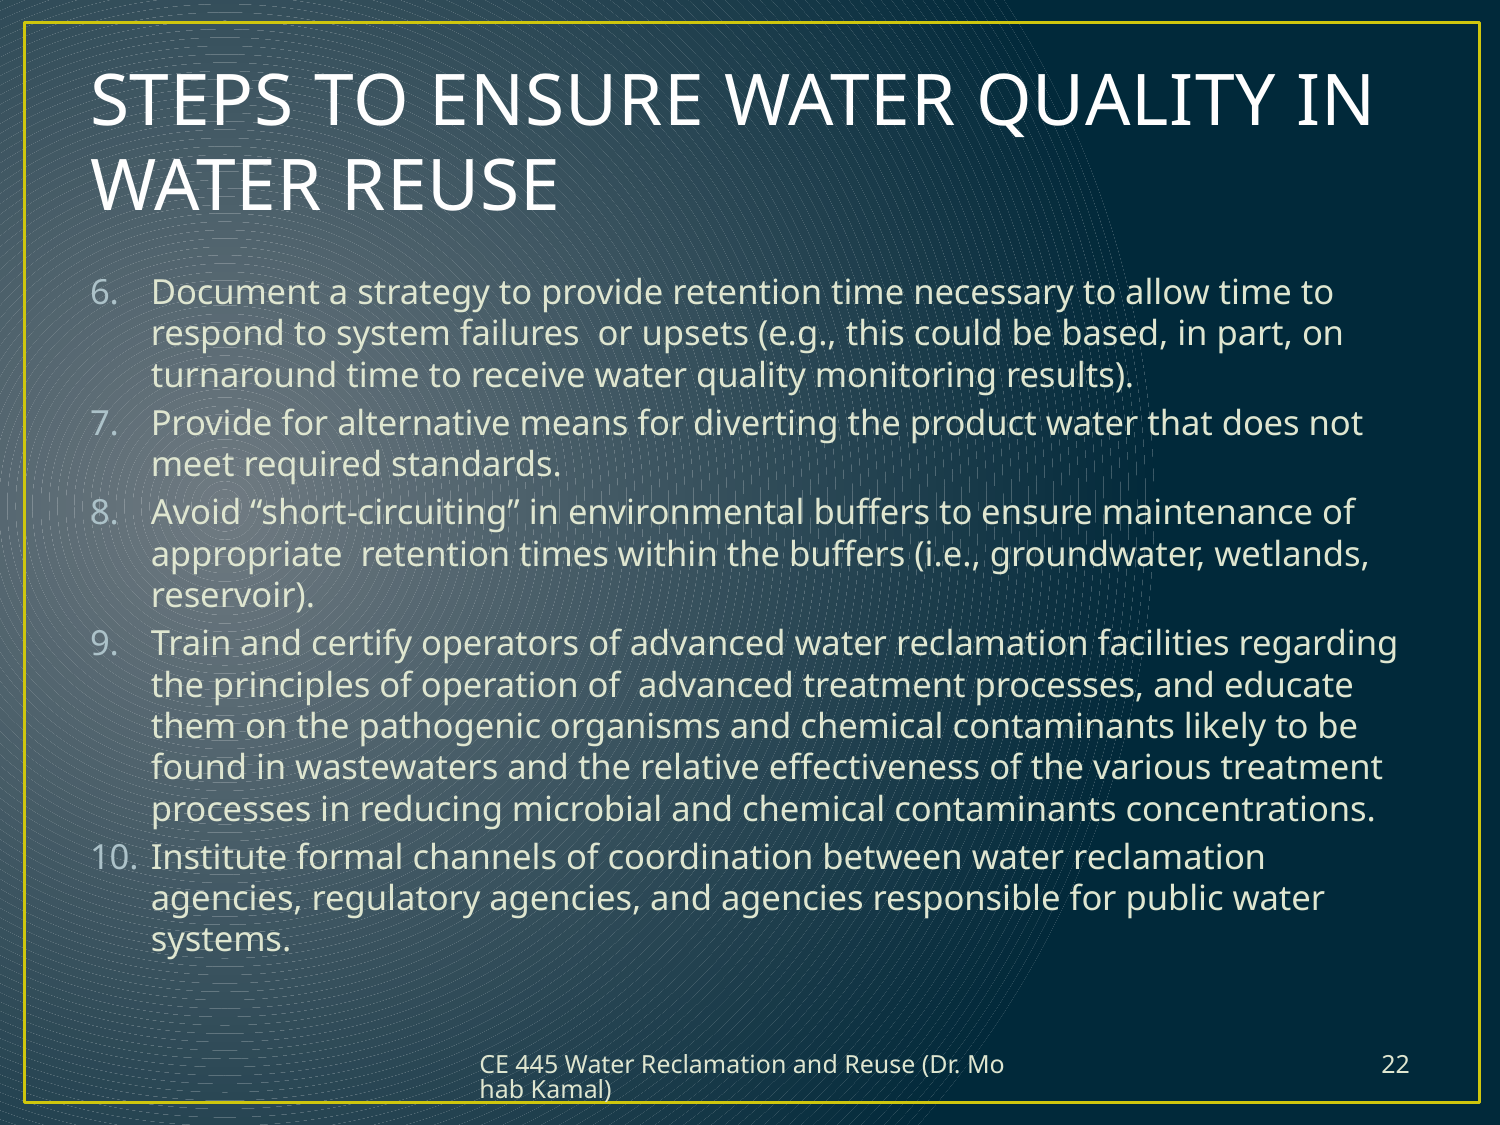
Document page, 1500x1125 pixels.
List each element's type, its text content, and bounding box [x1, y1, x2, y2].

list Document a strategy to provide retention time necessary to allow time to respond to system failures or upsets (e.g., this could be based, in part, on turnaround time to receive water quality monitoring results). Provide for alternative means for diverting the product water that does not meet required standards. Avoid “short-circuiting” in environmental buffers to ensure maintenance of appropriate retention times within the buffers (i.e., groundwater, wetlands, reservoir). Train and certify operators of advanced water reclamation facilities regarding the principles of operation of advanced treatment processes, and educate them on the pathogenic organisms and chemical contaminants likely to be found in wastewaters and the relative effectiveness of the various treatment processes in reducing microbial and chemical contaminants concentrations. Institute formal channels of coordination between water reclamation agencies, regulatory agencies, and agencies responsible for public water systems. [75, 262, 1425, 1005]
slide_number 22 [1074, 1035, 1425, 1096]
footer CE 445 Water Reclamation and Reuse (Dr. Mohab Kamal) [464, 1035, 1036, 1096]
title STEPS TO ENSURE WATER QUALITY IN WATER REUSE [75, 45, 1425, 233]
